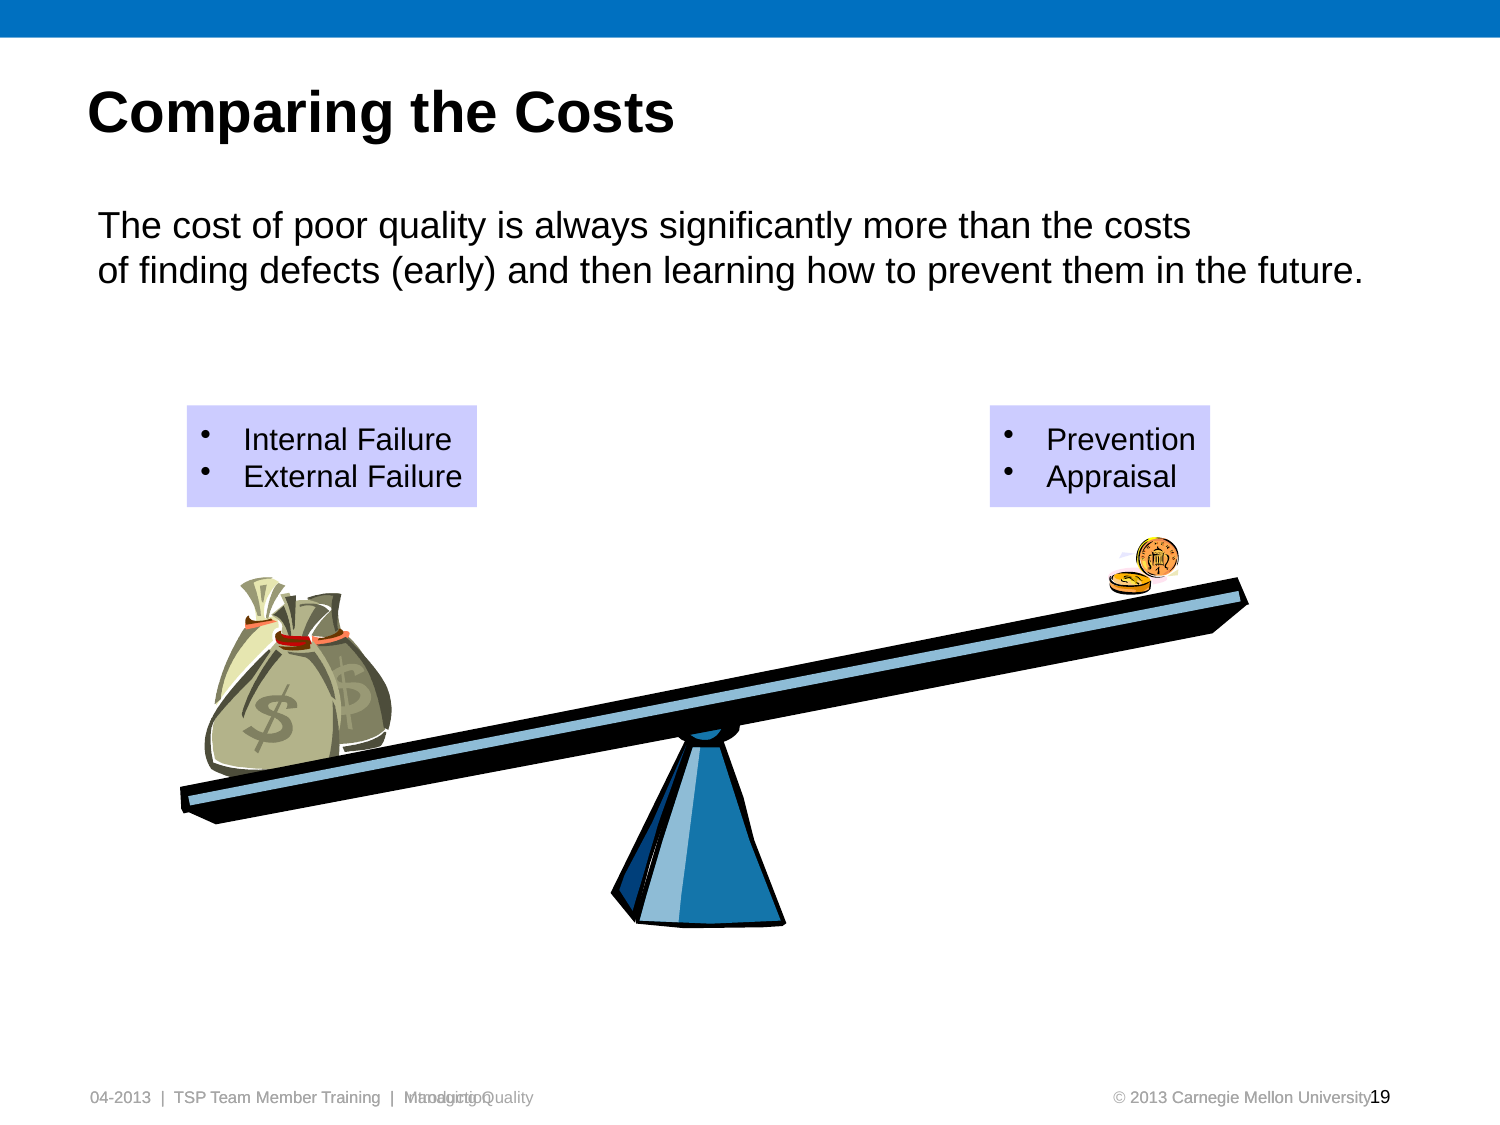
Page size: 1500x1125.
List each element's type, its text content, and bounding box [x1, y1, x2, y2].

text_box Internal Failure External Failure [186, 405, 477, 508]
text_box The cost of poor quality is always significantly more than the costs of finding defects (early) and then learning how to prevent them in the future. [97, 201, 1365, 292]
text_box Prevention Appraisal [989, 405, 1211, 508]
title Comparing the Costs [87, 87, 1439, 226]
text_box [179, 576, 1250, 825]
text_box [1107, 530, 1184, 575]
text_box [610, 832, 787, 929]
